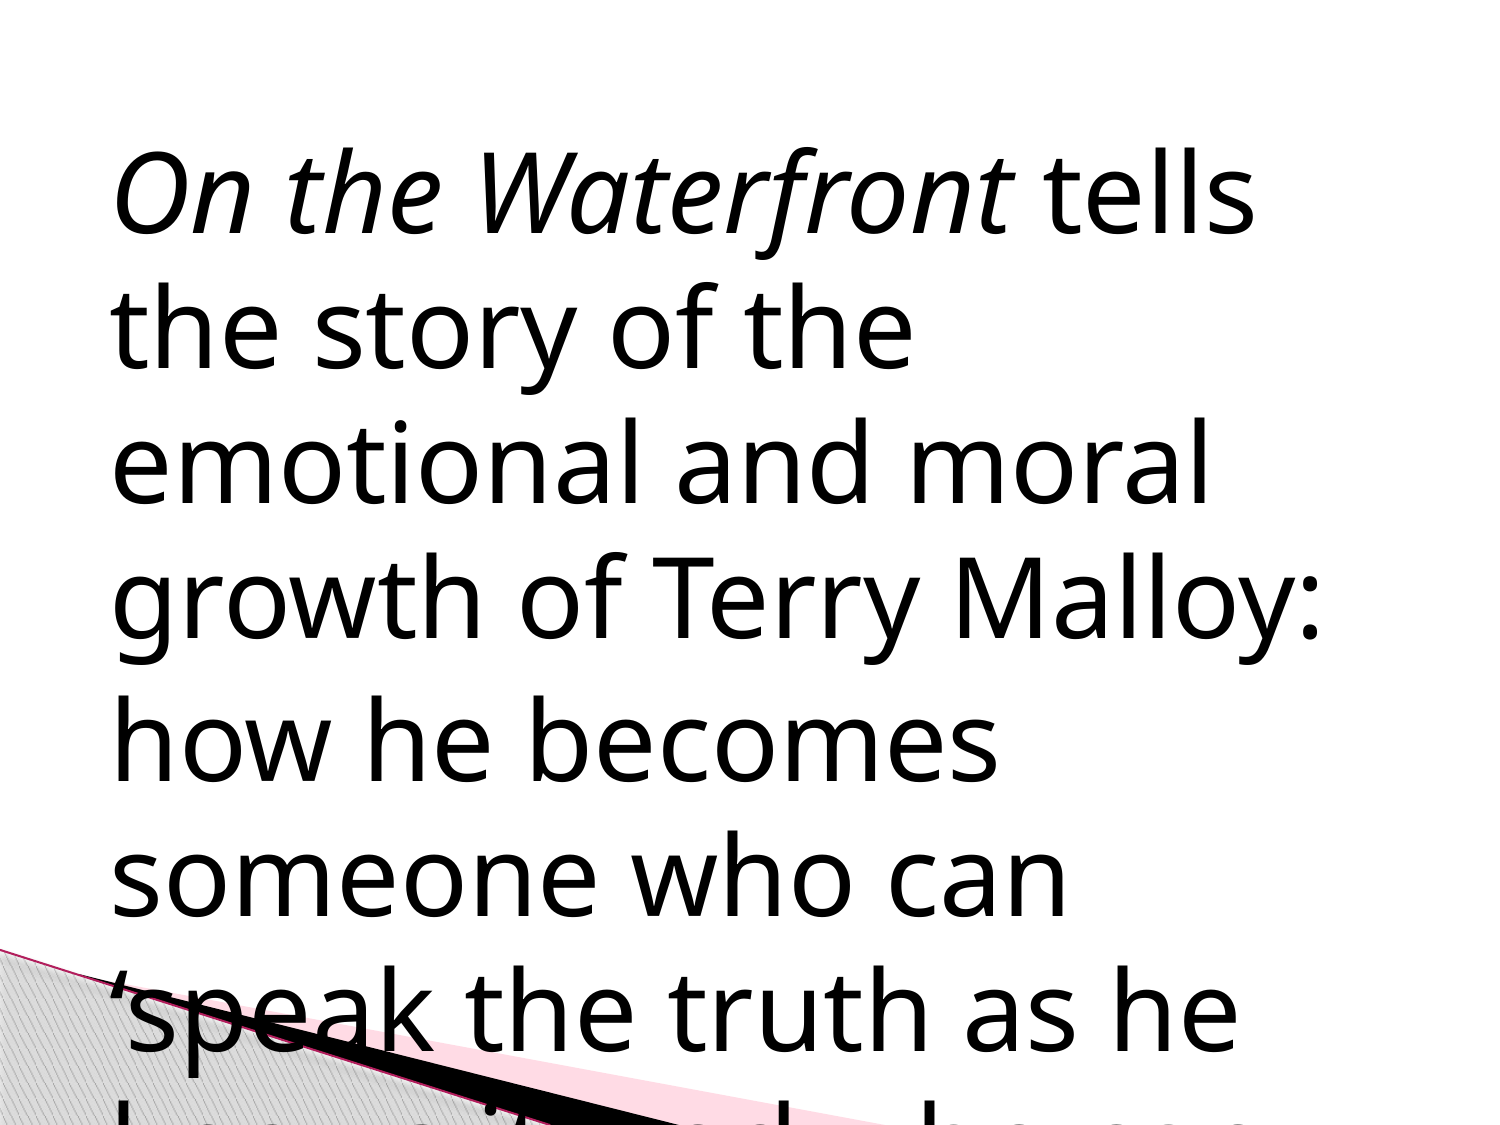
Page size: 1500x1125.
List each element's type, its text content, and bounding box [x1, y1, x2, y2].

list On the Waterfront tells the story of the emotional and moral growth of Terry Malloy: how he becomes someone who can ‘speak the truth as he knows it’ and who can get his rights. [76, 113, 1427, 1021]
